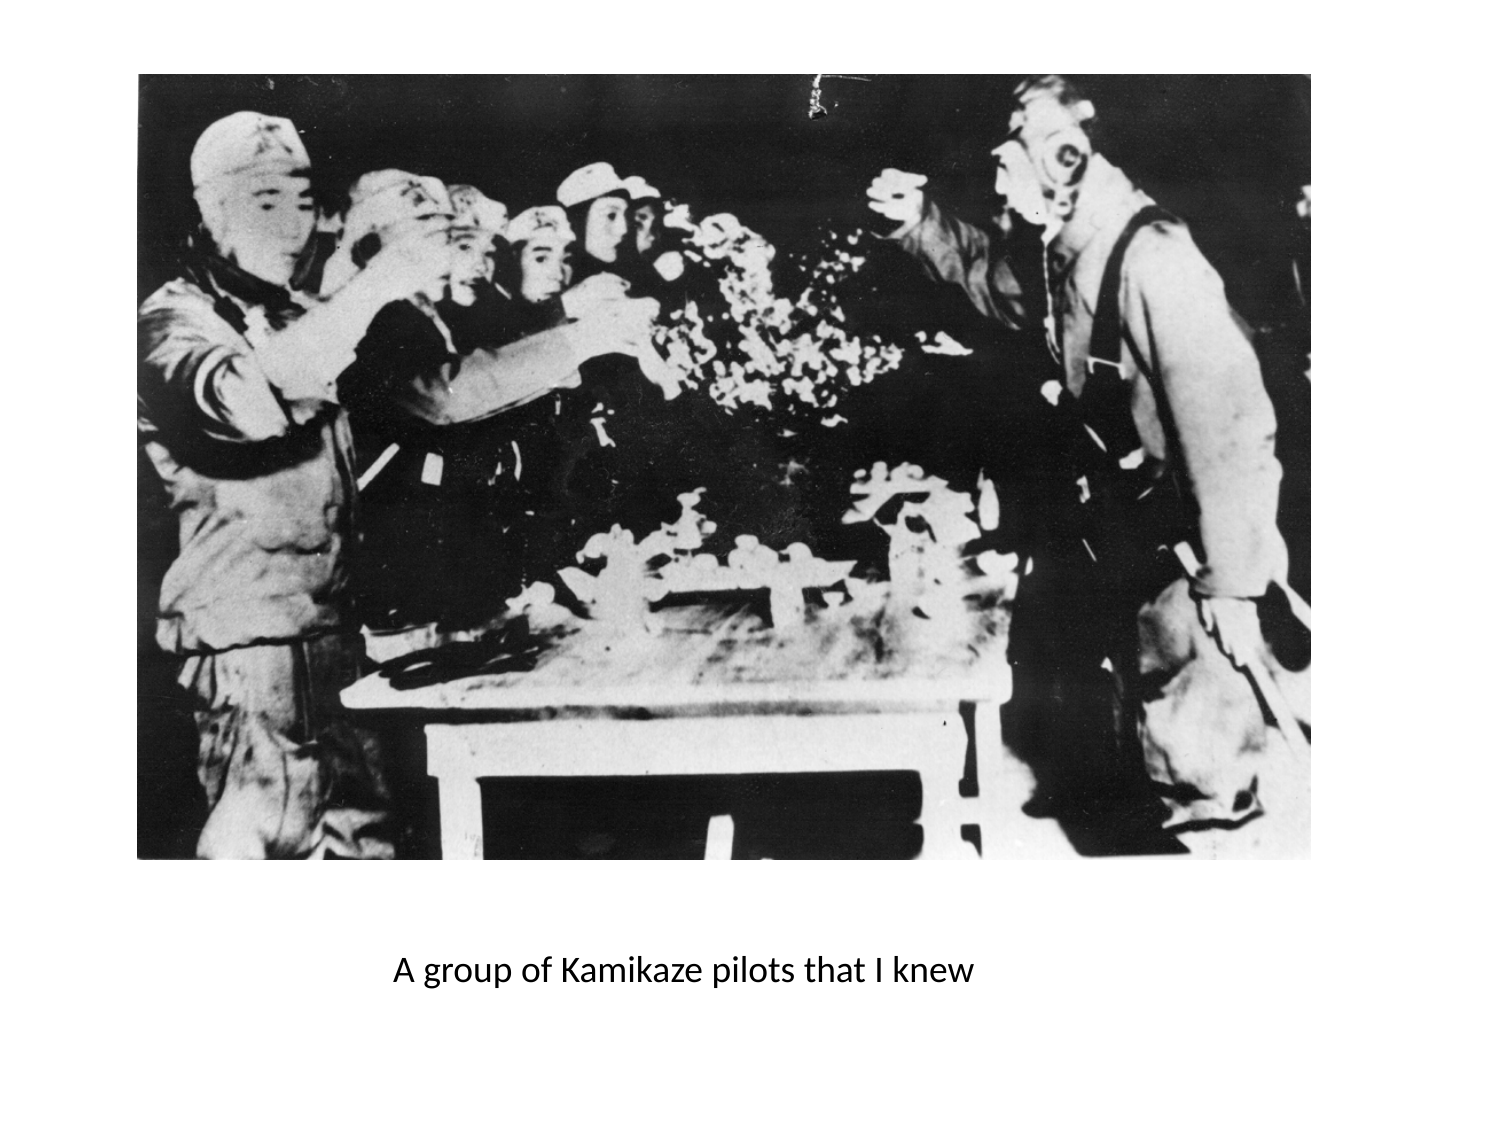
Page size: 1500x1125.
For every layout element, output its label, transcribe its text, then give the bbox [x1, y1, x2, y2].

picture [137, 74, 1311, 861]
text_box A group of Kamikaze pilots that I knew [378, 937, 991, 998]
